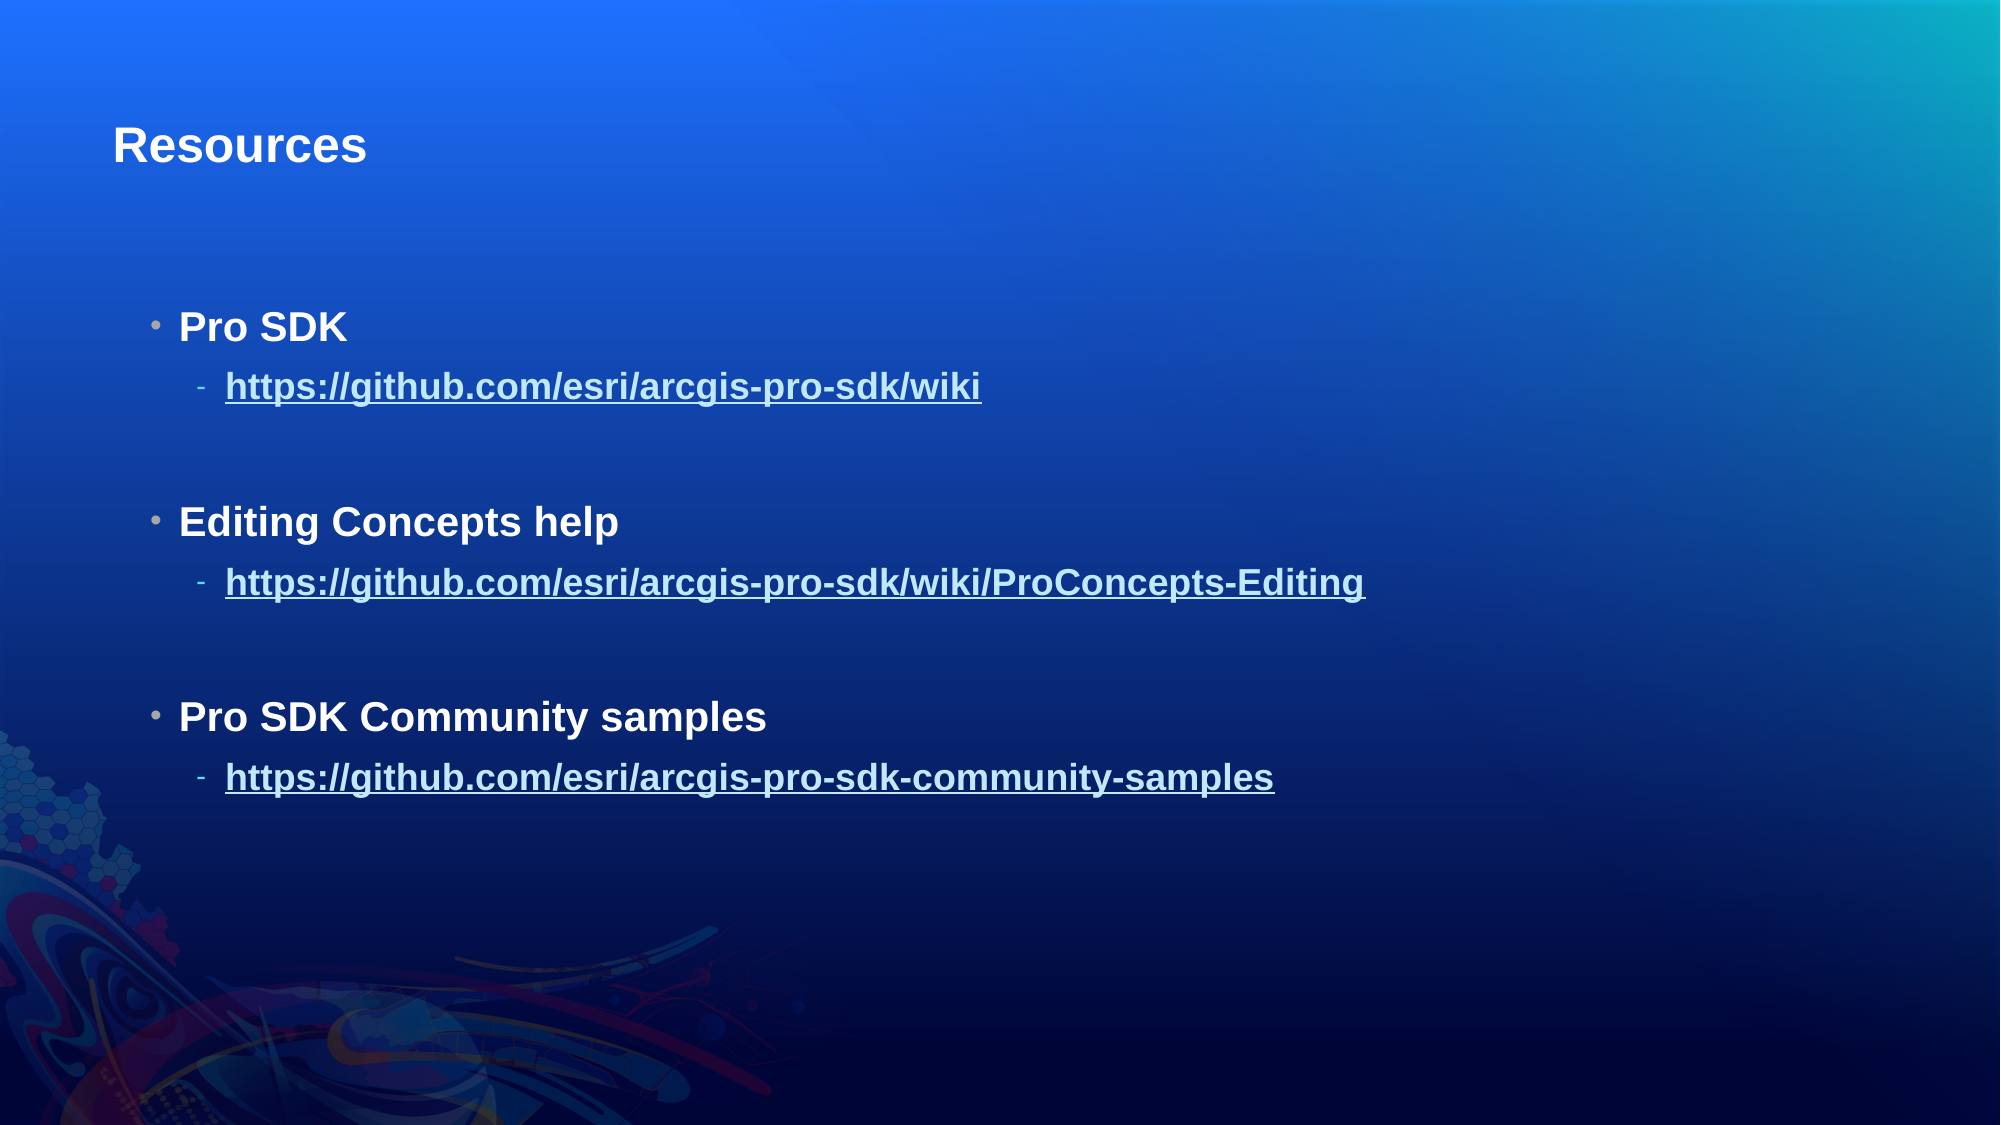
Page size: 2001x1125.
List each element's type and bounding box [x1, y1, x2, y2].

text_box [0, 0, 2000, 1125]
